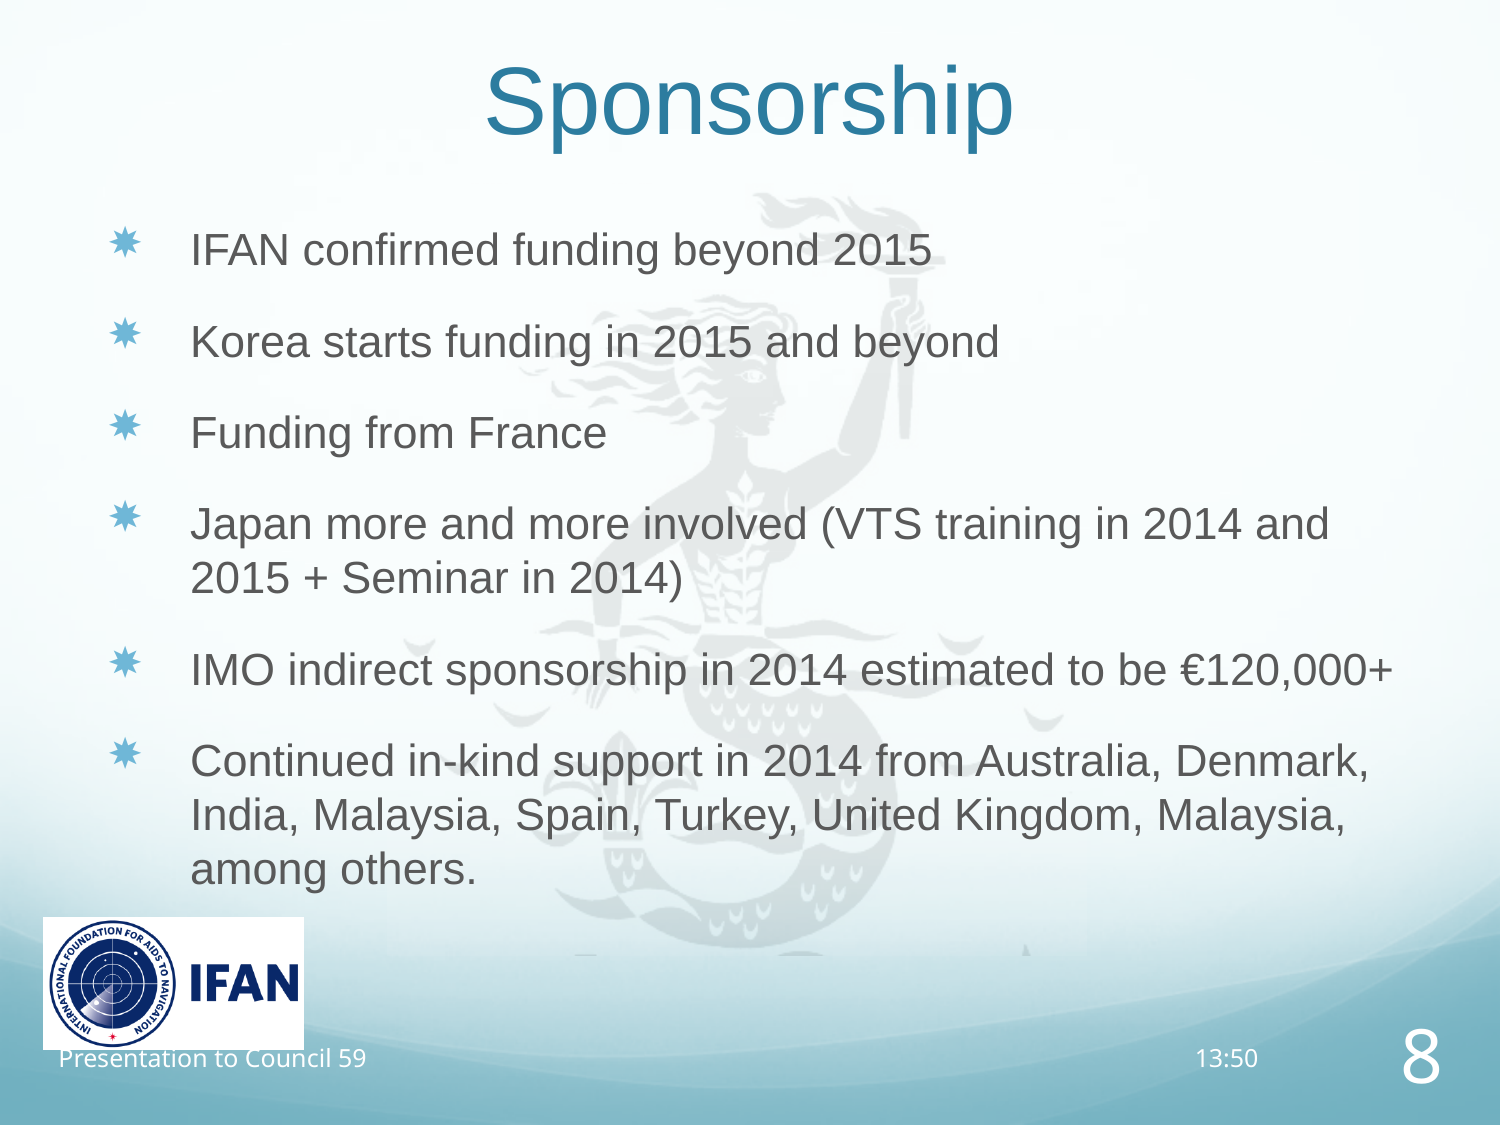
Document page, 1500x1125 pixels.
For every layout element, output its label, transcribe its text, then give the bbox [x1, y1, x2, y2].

footer Presentation to Council 59 [43, 1029, 838, 1090]
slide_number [923, 1029, 1274, 1090]
title Sponsorship [90, 17, 1410, 162]
picture [42, 916, 305, 1050]
list IFAN confirmed funding beyond 2015 Korea starts funding in 2015 and beyond Funding from France Japan more and more involved (VTS training in 2014 and 2015 + Seminar in 2014) IMO indirect sponsorship in 2014 estimated to be €120,000+ Continued in-kind support in 2014 from Australia, Denmark, India, Malaysia, Spain, Turkey, United Kingdom, Malaysia, among others. [90, 213, 1410, 926]
slide_number 8 [1295, 1029, 1459, 1090]
